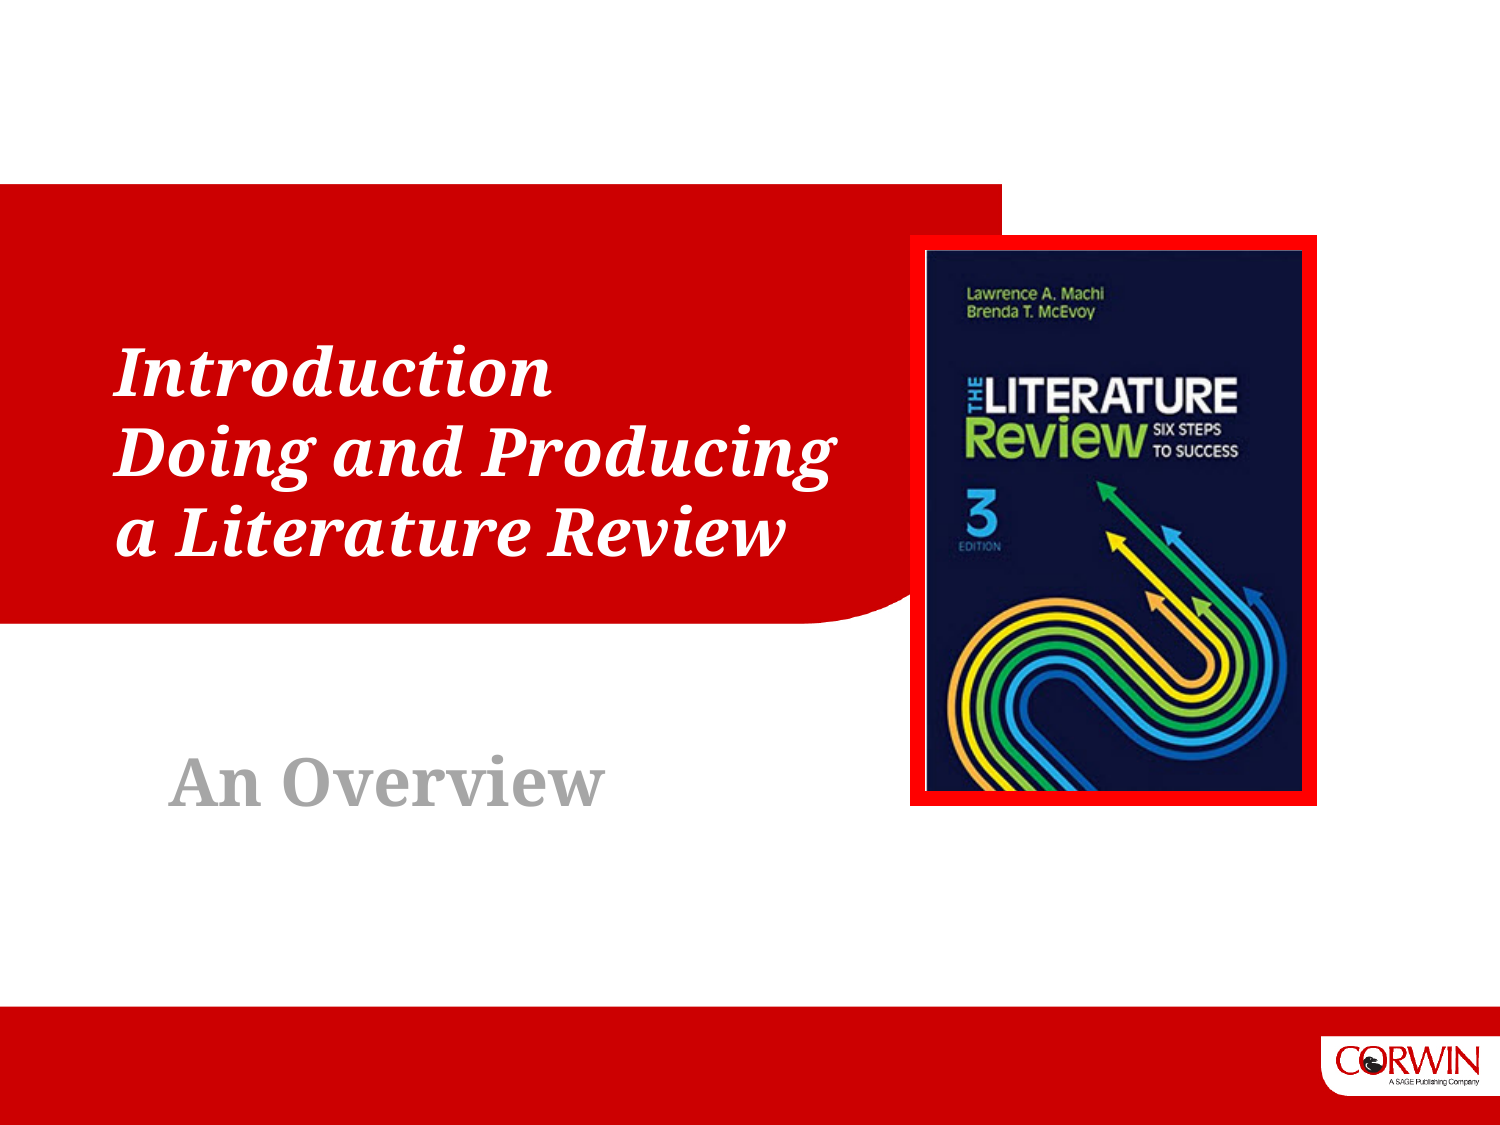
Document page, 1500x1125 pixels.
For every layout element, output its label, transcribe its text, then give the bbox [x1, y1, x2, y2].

title Introduction Doing and Producing a Literature Review [99, 412, 865, 488]
subtitle An Overview [153, 732, 734, 937]
picture [0, 0, 1500, 1125]
